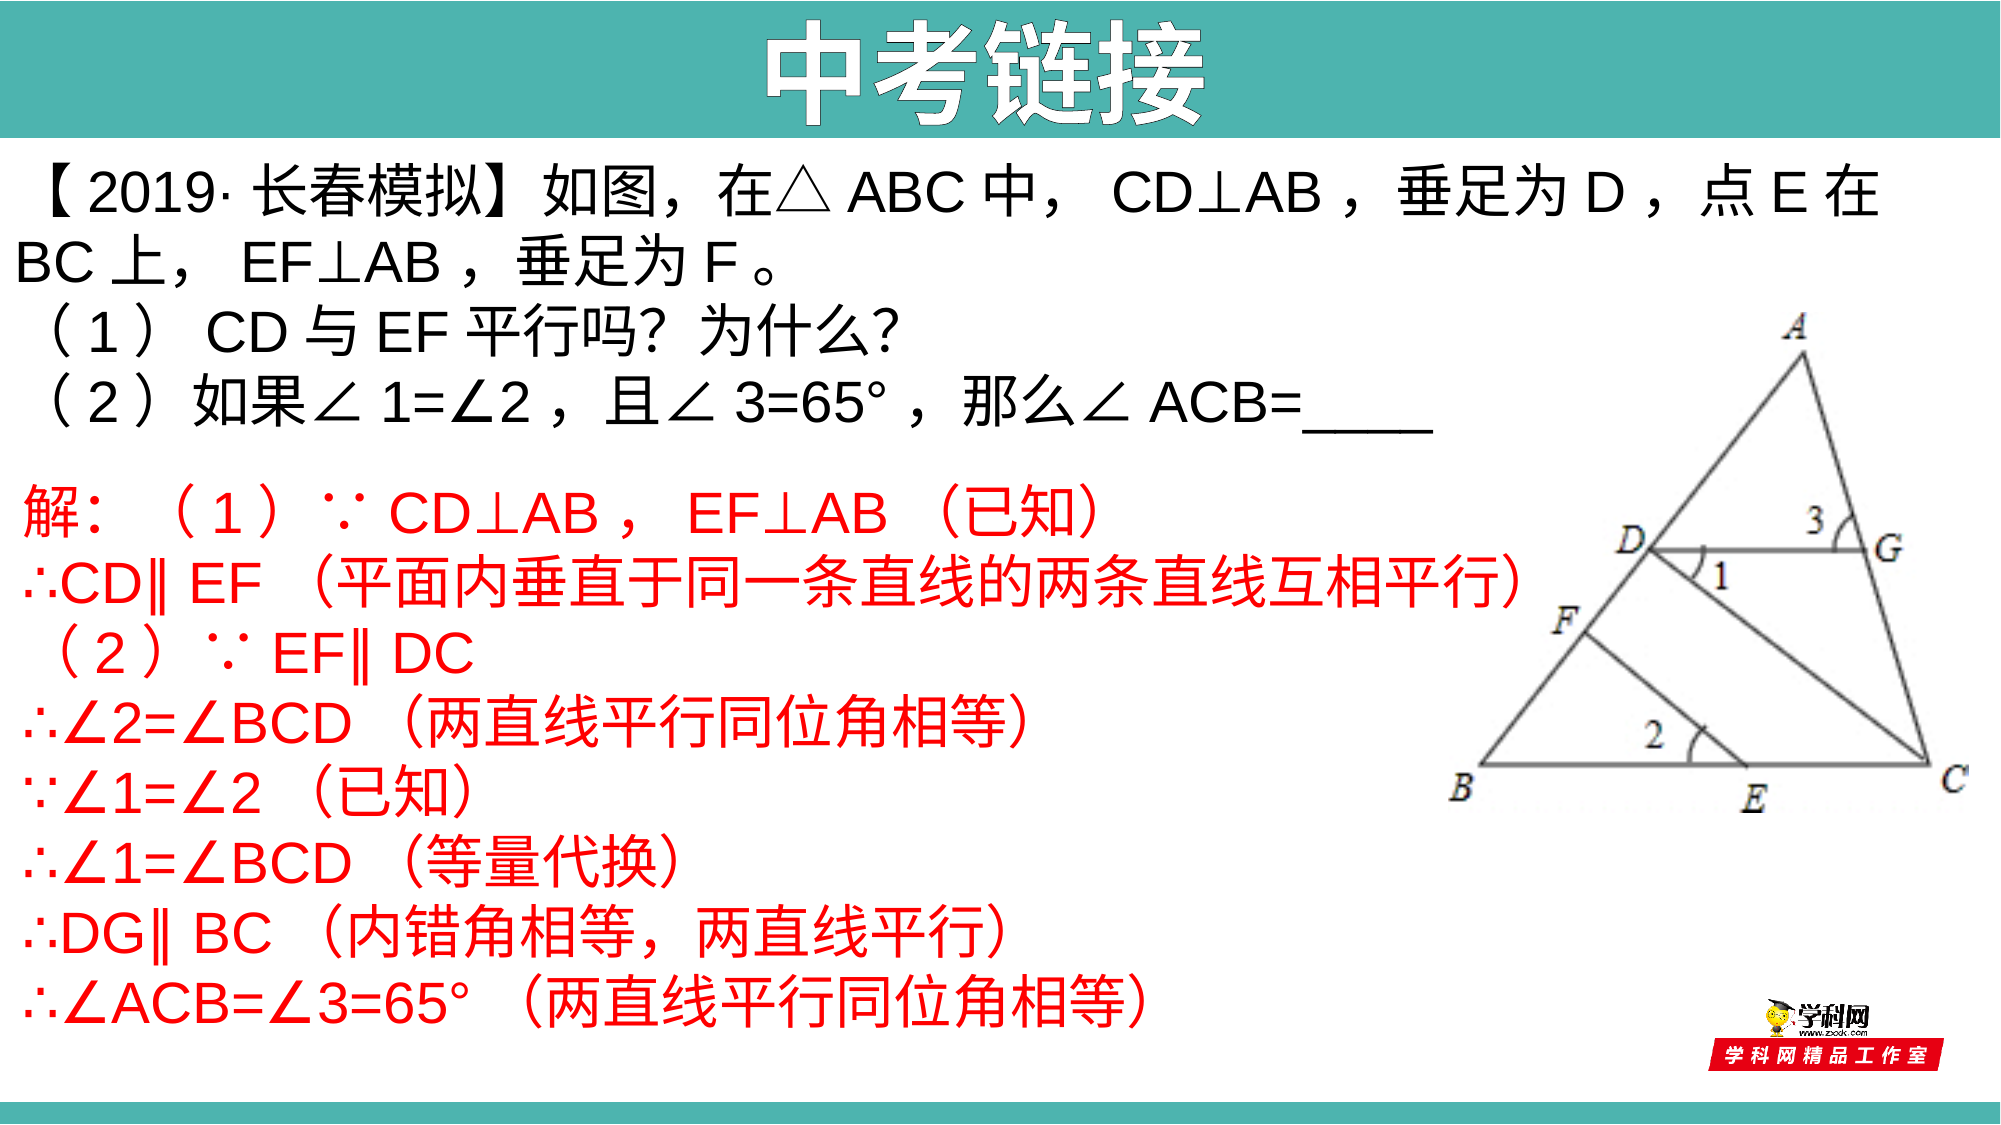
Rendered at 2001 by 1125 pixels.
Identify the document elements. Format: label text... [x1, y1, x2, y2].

text_box 中考链接 [742, 0, 1223, 146]
text_box 【2019·长春模拟】如图，在△ABC中，CD⊥AB，垂足为D，点E在BC上，EF⊥AB，垂足为F。 （1）CD与EF平行吗？为什么？ （2）如果∠1=∠2，且∠3=65°，那么∠ACB=____度。 [0, 146, 1957, 442]
picture [0, 1, 742, 146]
picture [0, 1, 2001, 1124]
text_box 解：（1）∵CD⊥AB，EF⊥AB（已知） ∴CD∥ EF（平面内垂直于同一条直线的两条直线互相平行） （2）∵EF∥ DC ∴∠2=∠BCD（两直线平行同位角相等） ∵∠1=∠2（已知） ∴∠1=∠BCD（等量代换） ∴DG∥ BC（内错角相等，两直线平行） ∴∠ACB=∠3=65°（两直线平行同位角相等） [7, 467, 1815, 1043]
